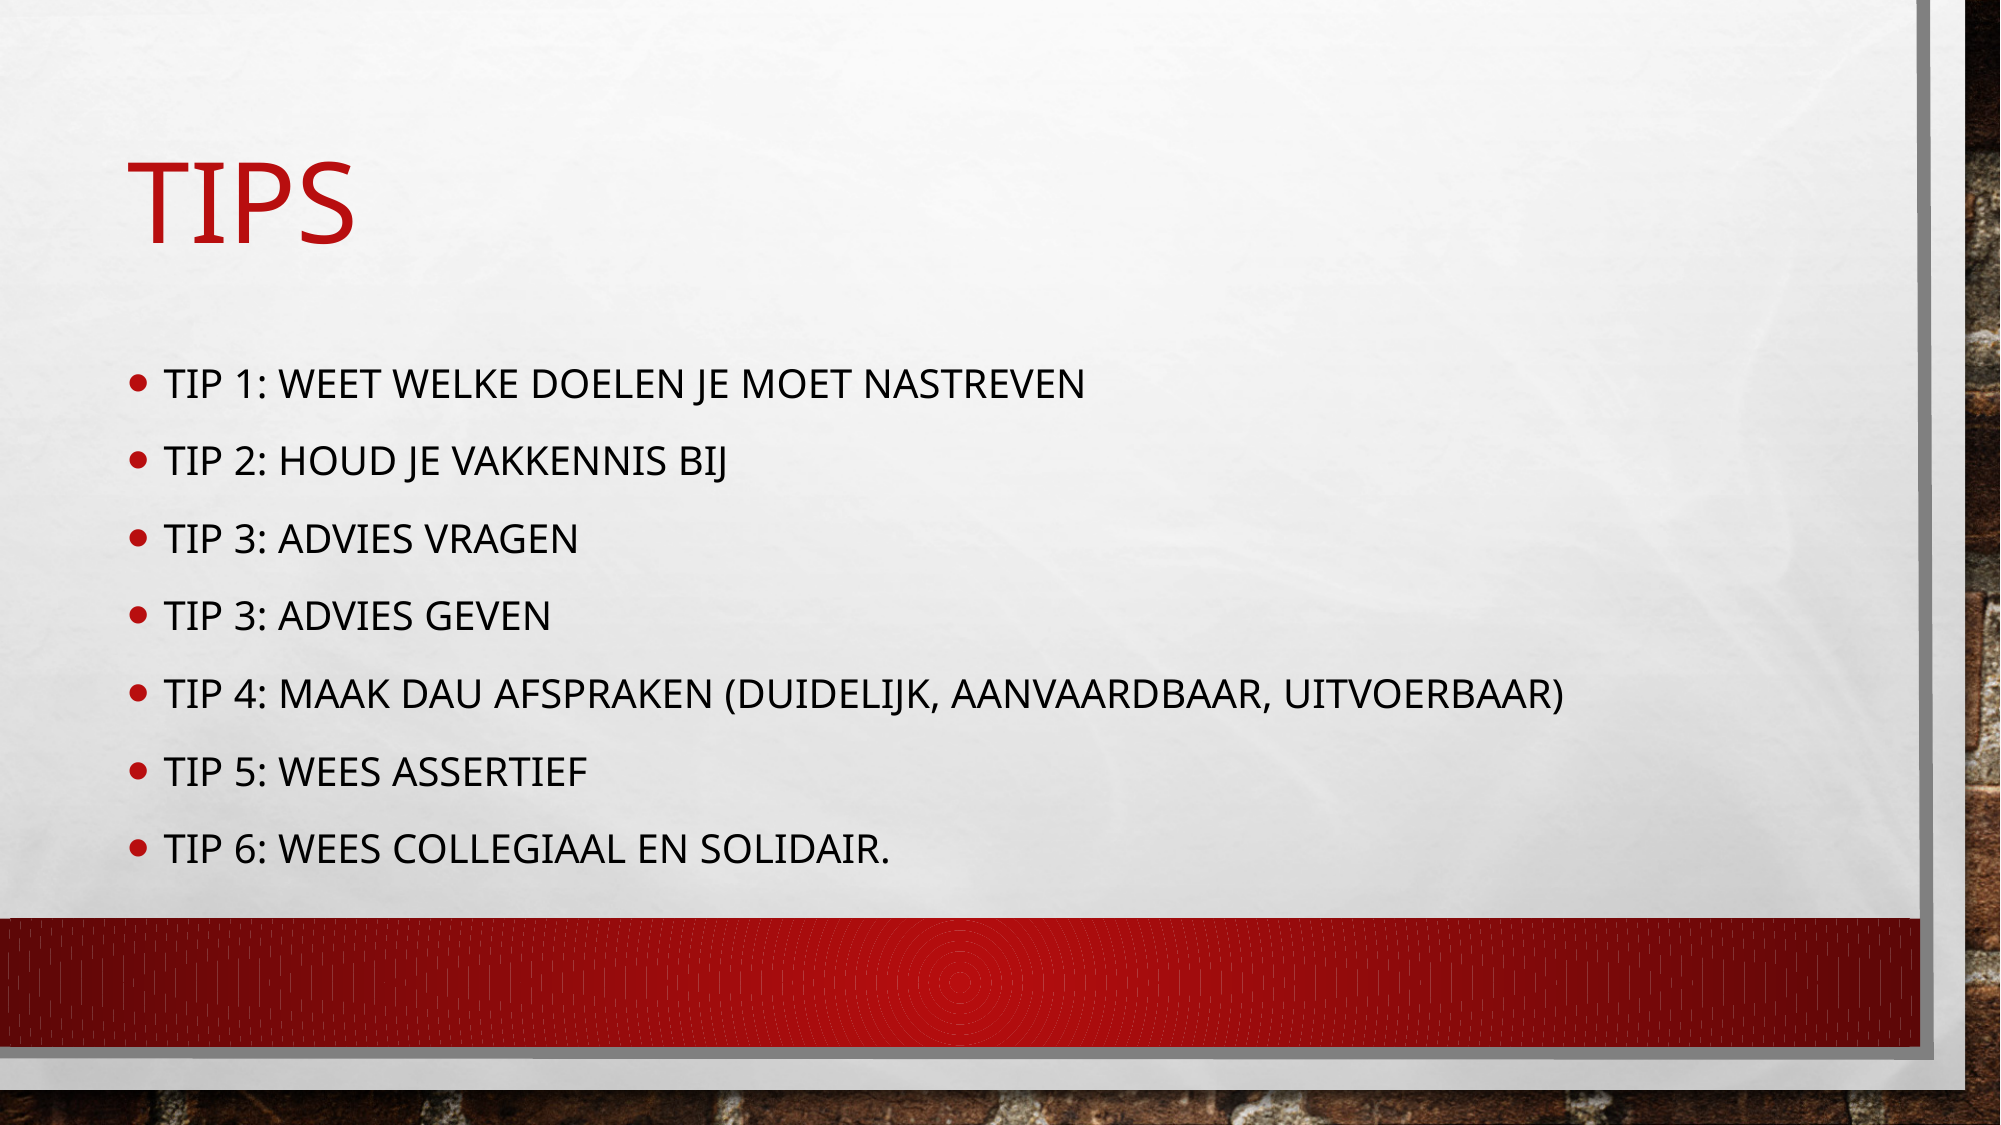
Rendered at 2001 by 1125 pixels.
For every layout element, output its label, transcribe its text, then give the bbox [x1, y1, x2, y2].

title tips [112, 112, 1818, 302]
list Tip 1: weet welke doelen je moet nastreven Tip 2: houd je vakkennis bij Tip 3: advies vragen Tip 3: advies geven Tip 4: maak dau afspraken (duidelijk, aanvaardbaar, uitvoerbaar) Tip 5: wees assertief Tip 6: wees collegiaal en solidair. [112, 338, 1818, 882]
picture [0, 0, 2000, 1125]
